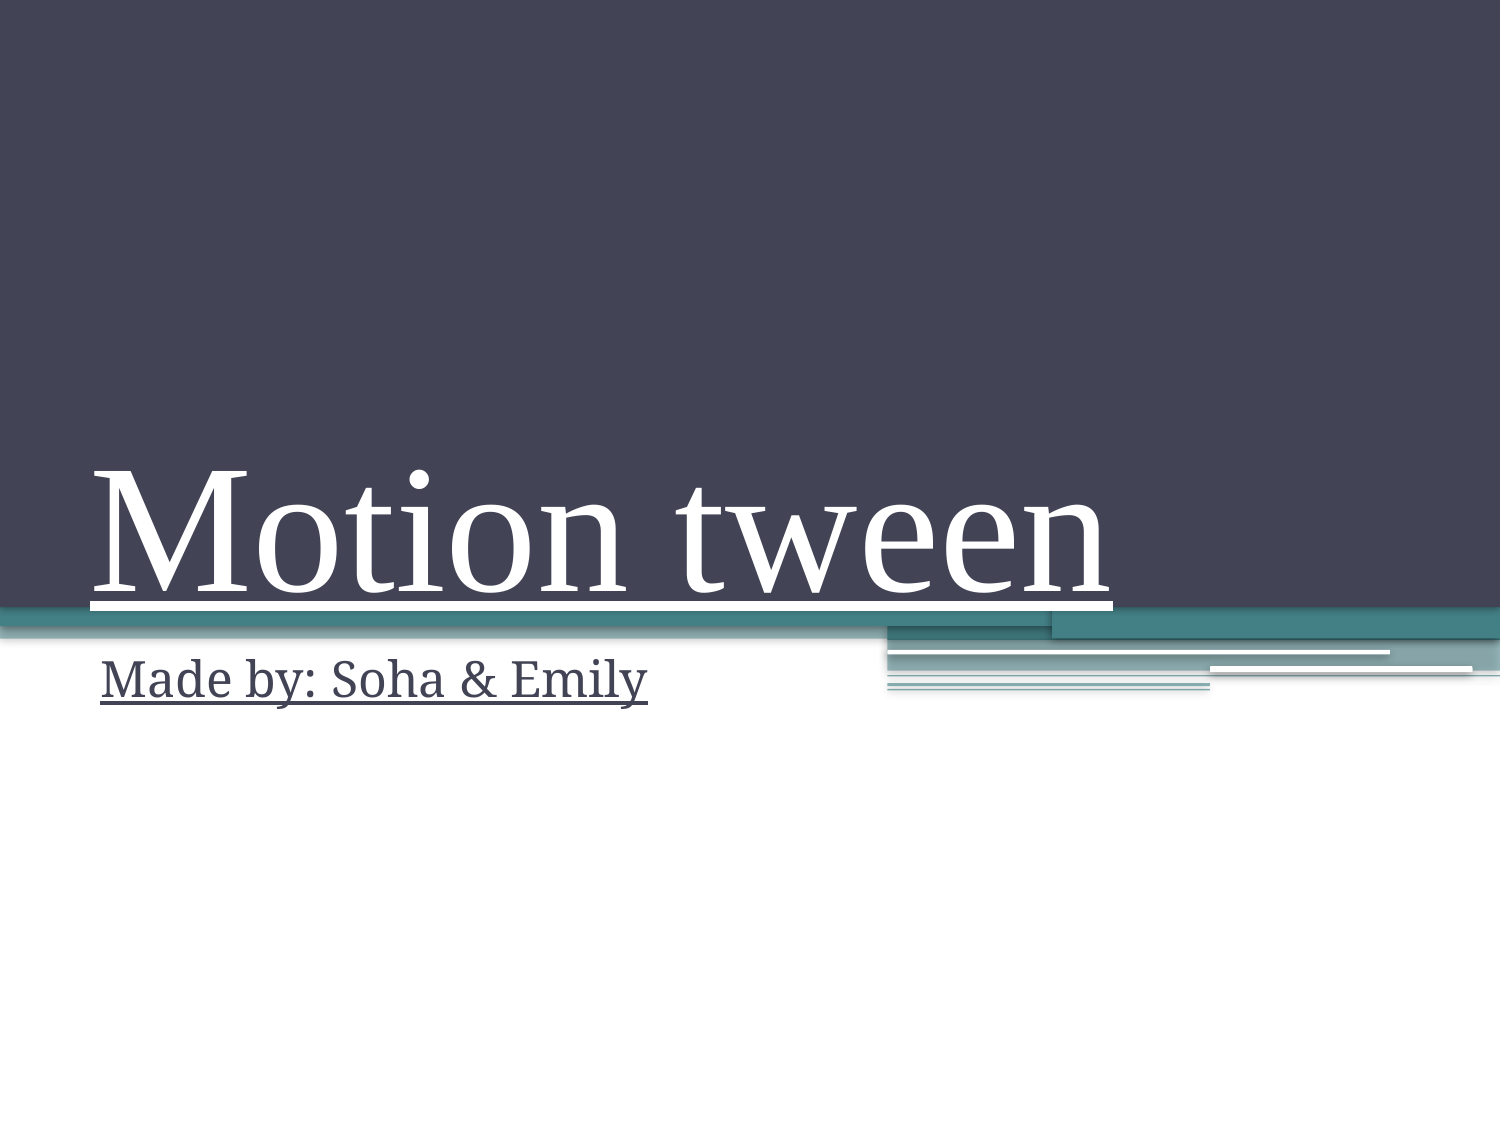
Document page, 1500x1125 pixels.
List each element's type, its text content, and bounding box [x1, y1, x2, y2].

subtitle Made by: Soha & Emily [75, 639, 888, 928]
title Motion tween [75, 394, 1463, 636]
